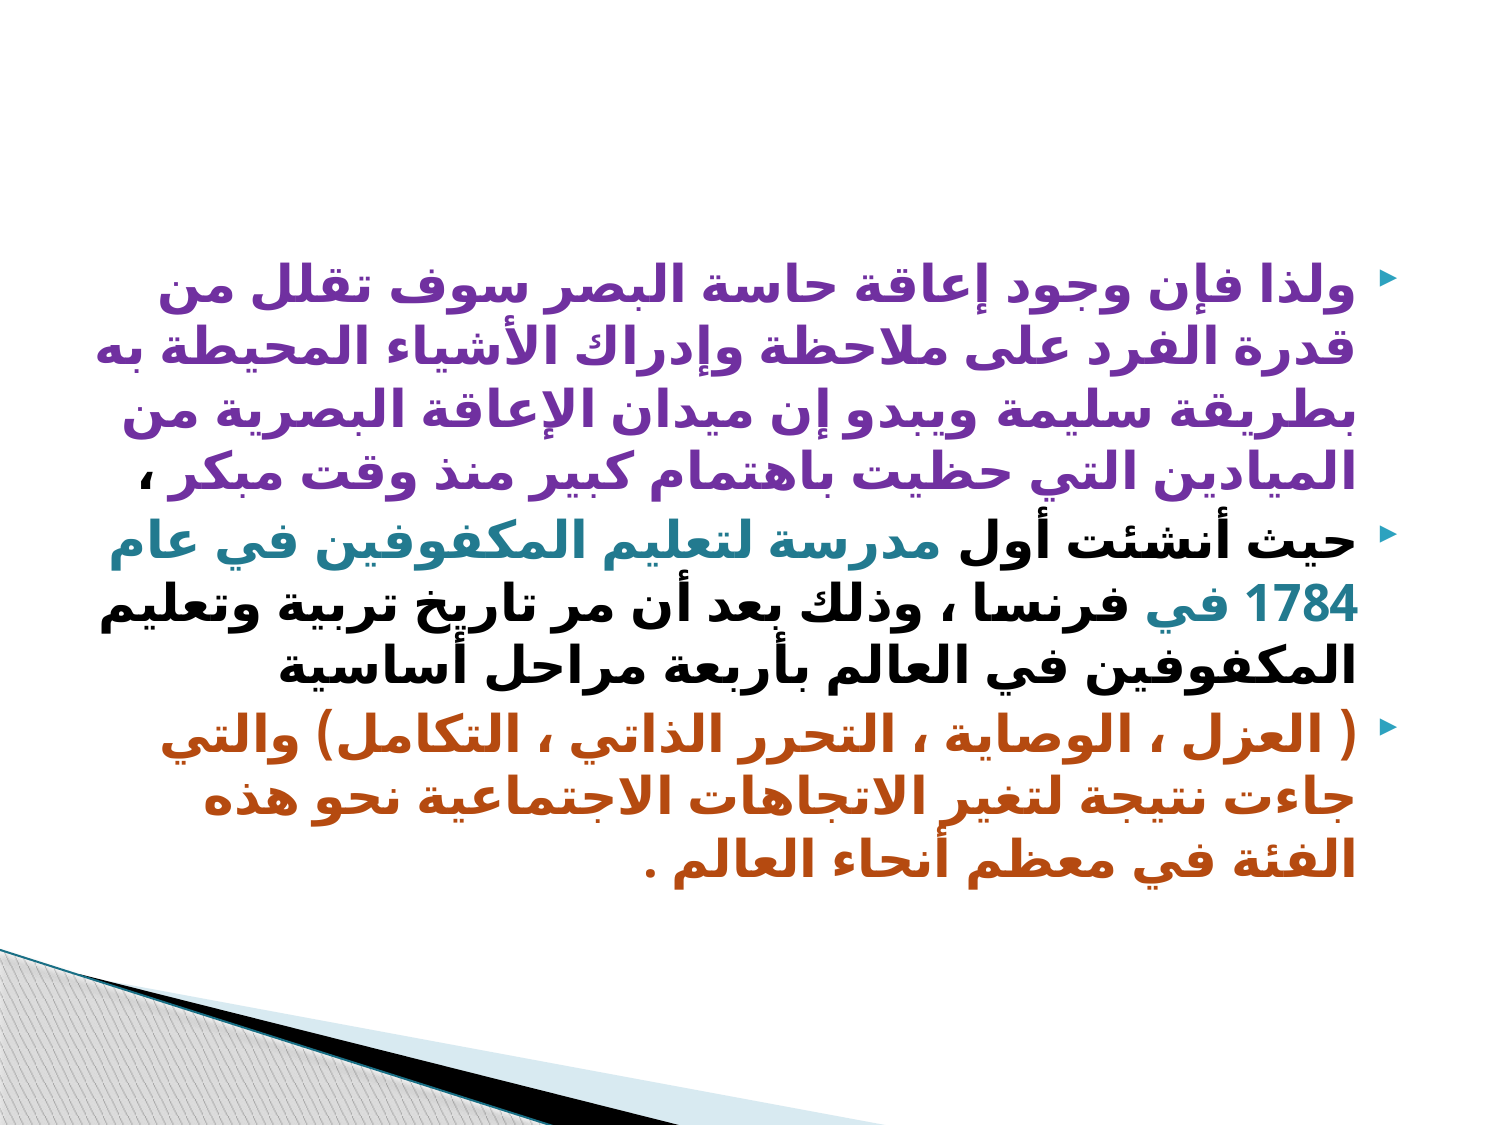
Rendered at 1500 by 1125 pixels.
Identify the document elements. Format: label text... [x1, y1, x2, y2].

list ولذا فإن وجود إعاقة حاسة البصر سوف تقلل من قدرة الفرد على ملاحظة وإدراك الأشياء المحيطة به بطريقة سليمة ويبدو إن ميدان الإعاقة البصرية من الميادين التي حظيت باهتمام كبير منذ وقت مبكر ، حيث أنشئت أول مدرسة لتعليم المكفوفين في عام 1784 في فرنسا ، وذلك بعد أن مر تاريخ تربية وتعليم المكفوفين في العالم بأربعة مراحل أساسية ( العزل ، الوصاية ، التحرر الذاتي ، التكامل) والتي جاءت نتيجة لتغير الاتجاهات الاجتماعية نحو هذه الفئة في معظم أنحاء العالم . [75, 243, 1425, 986]
